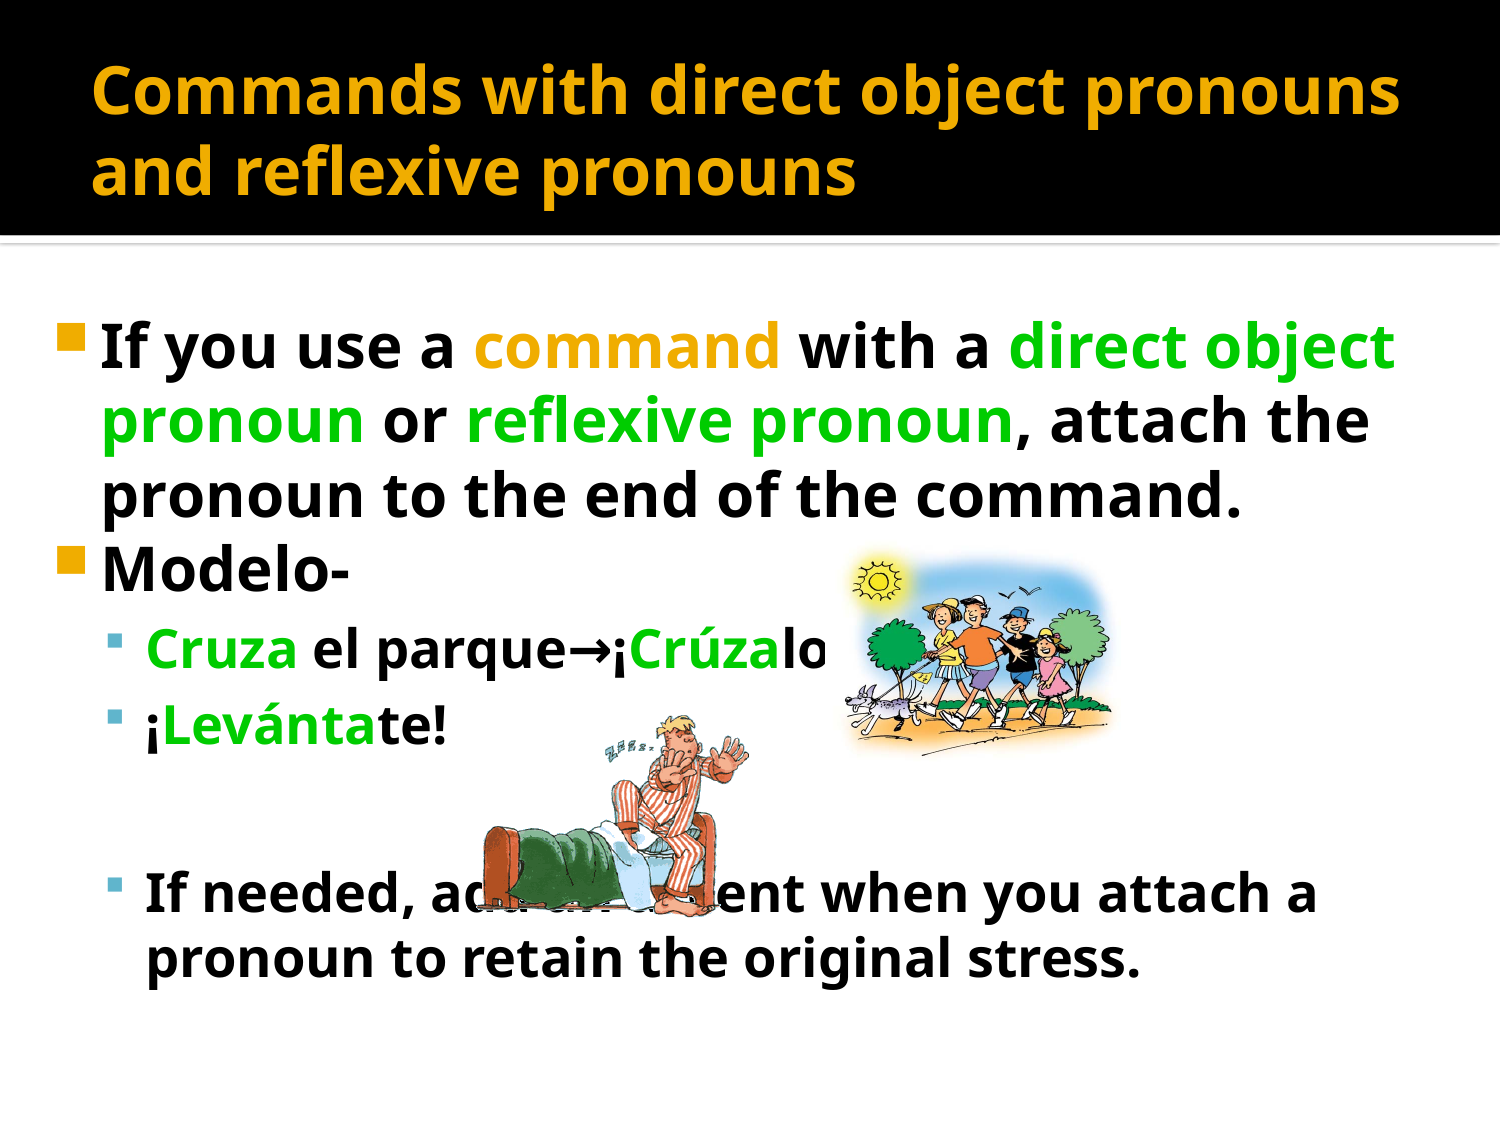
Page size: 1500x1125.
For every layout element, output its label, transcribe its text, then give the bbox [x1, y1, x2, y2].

picture [474, 712, 750, 918]
picture [824, 537, 1125, 763]
list If you use a command with a direct object pronoun or reflexive pronoun, attach the pronoun to the end of the command. Modelo- Cruza el parque→¡Crúzalo! ¡Levántate! If needed, add an accent when you attach a pronoun to retain the original stress. [24, 291, 1425, 1050]
title Commands with direct object pronouns and reflexive pronouns [75, 25, 1425, 231]
